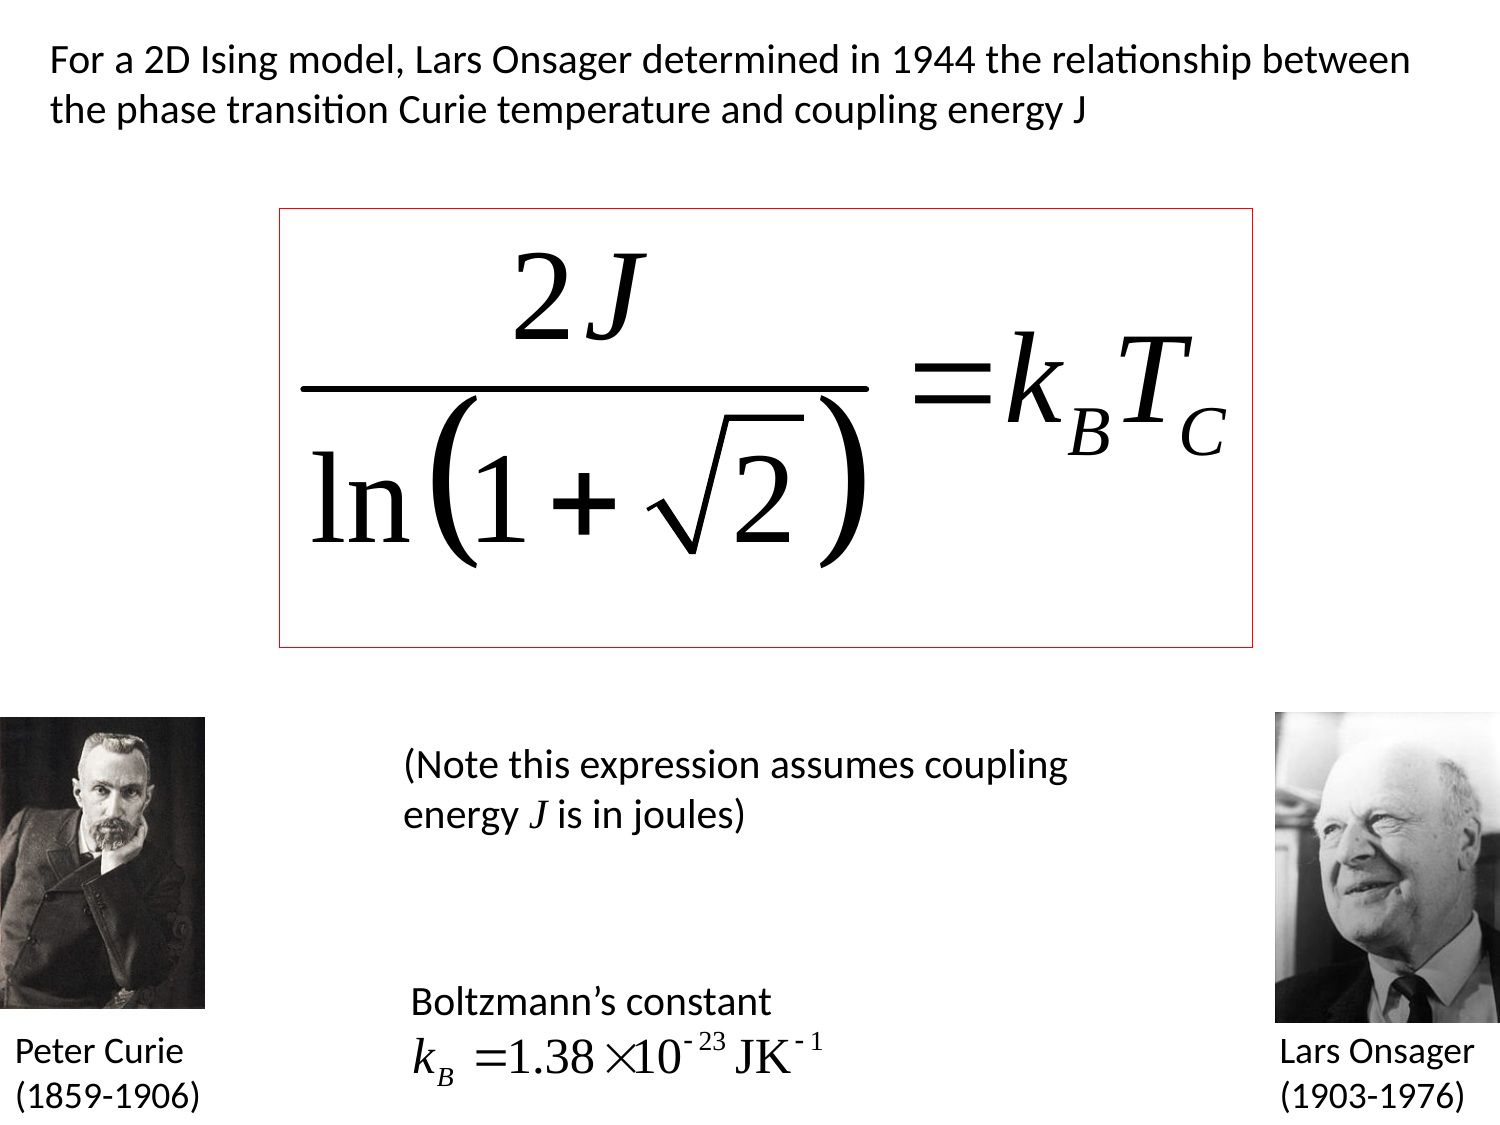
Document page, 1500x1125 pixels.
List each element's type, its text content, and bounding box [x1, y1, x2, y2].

text_box (Note this expression assumes coupling energy J is in joules) [388, 729, 1084, 845]
text_box Lars Onsager (1903-1976) [1264, 1018, 1499, 1124]
text_box Peter Curie (1859-1906) [0, 1018, 259, 1124]
text_box Boltzmann’s constant [395, 966, 788, 1031]
picture [1274, 712, 1500, 1023]
text_box For a 2D Ising model, Lars Onsager determined in 1944 the relationship between the phase transition Curie temperature and coupling energy J [35, 24, 1428, 140]
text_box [404, 1017, 833, 1097]
picture [0, 717, 205, 1010]
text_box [279, 208, 1253, 648]
